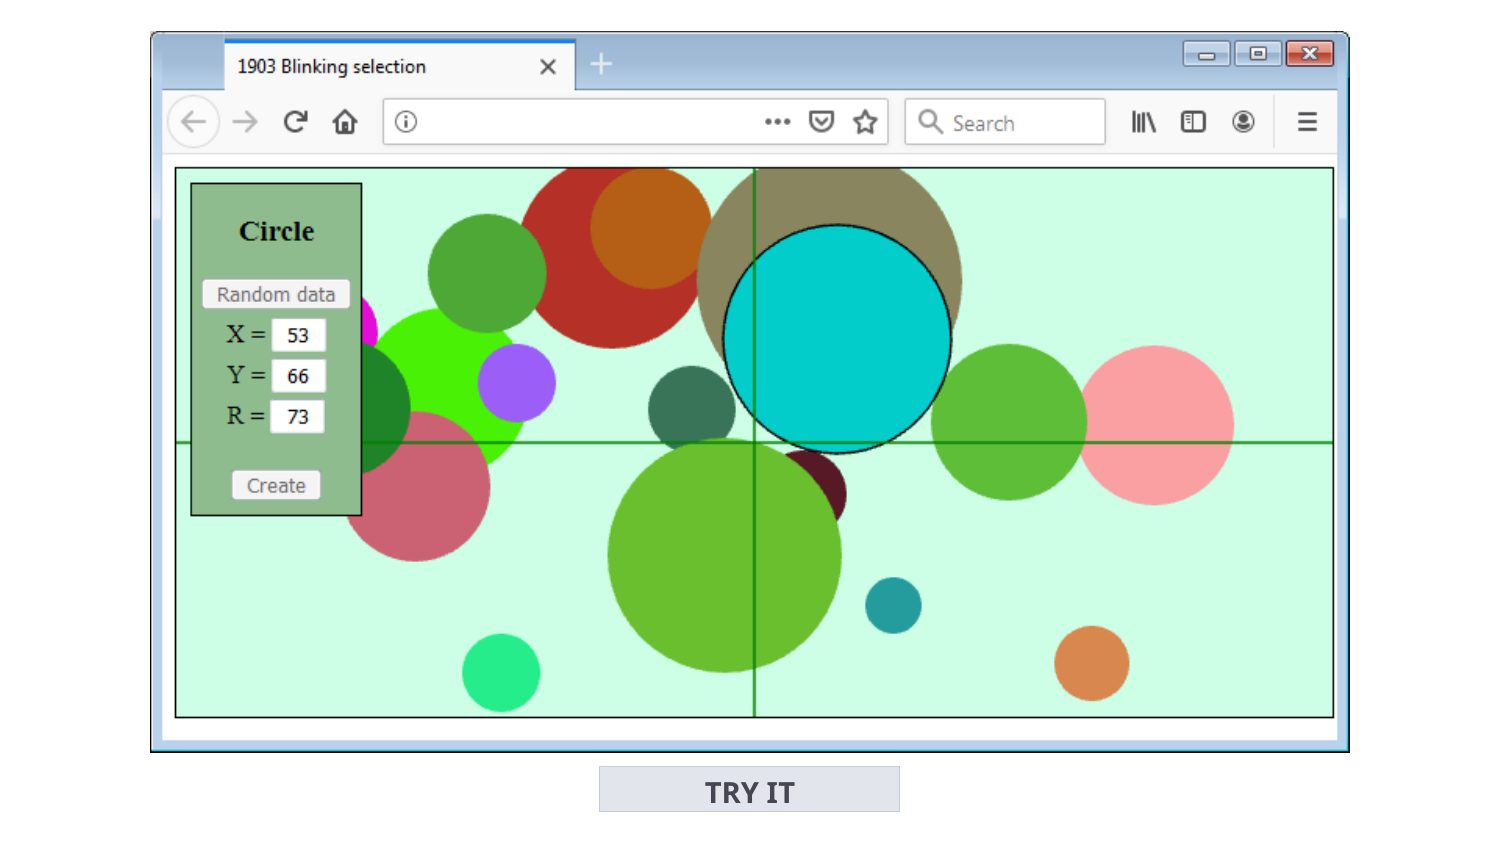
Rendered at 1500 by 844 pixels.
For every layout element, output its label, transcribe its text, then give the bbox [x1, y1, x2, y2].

picture [149, 31, 1351, 753]
text_box TRY IT [599, 766, 900, 812]
